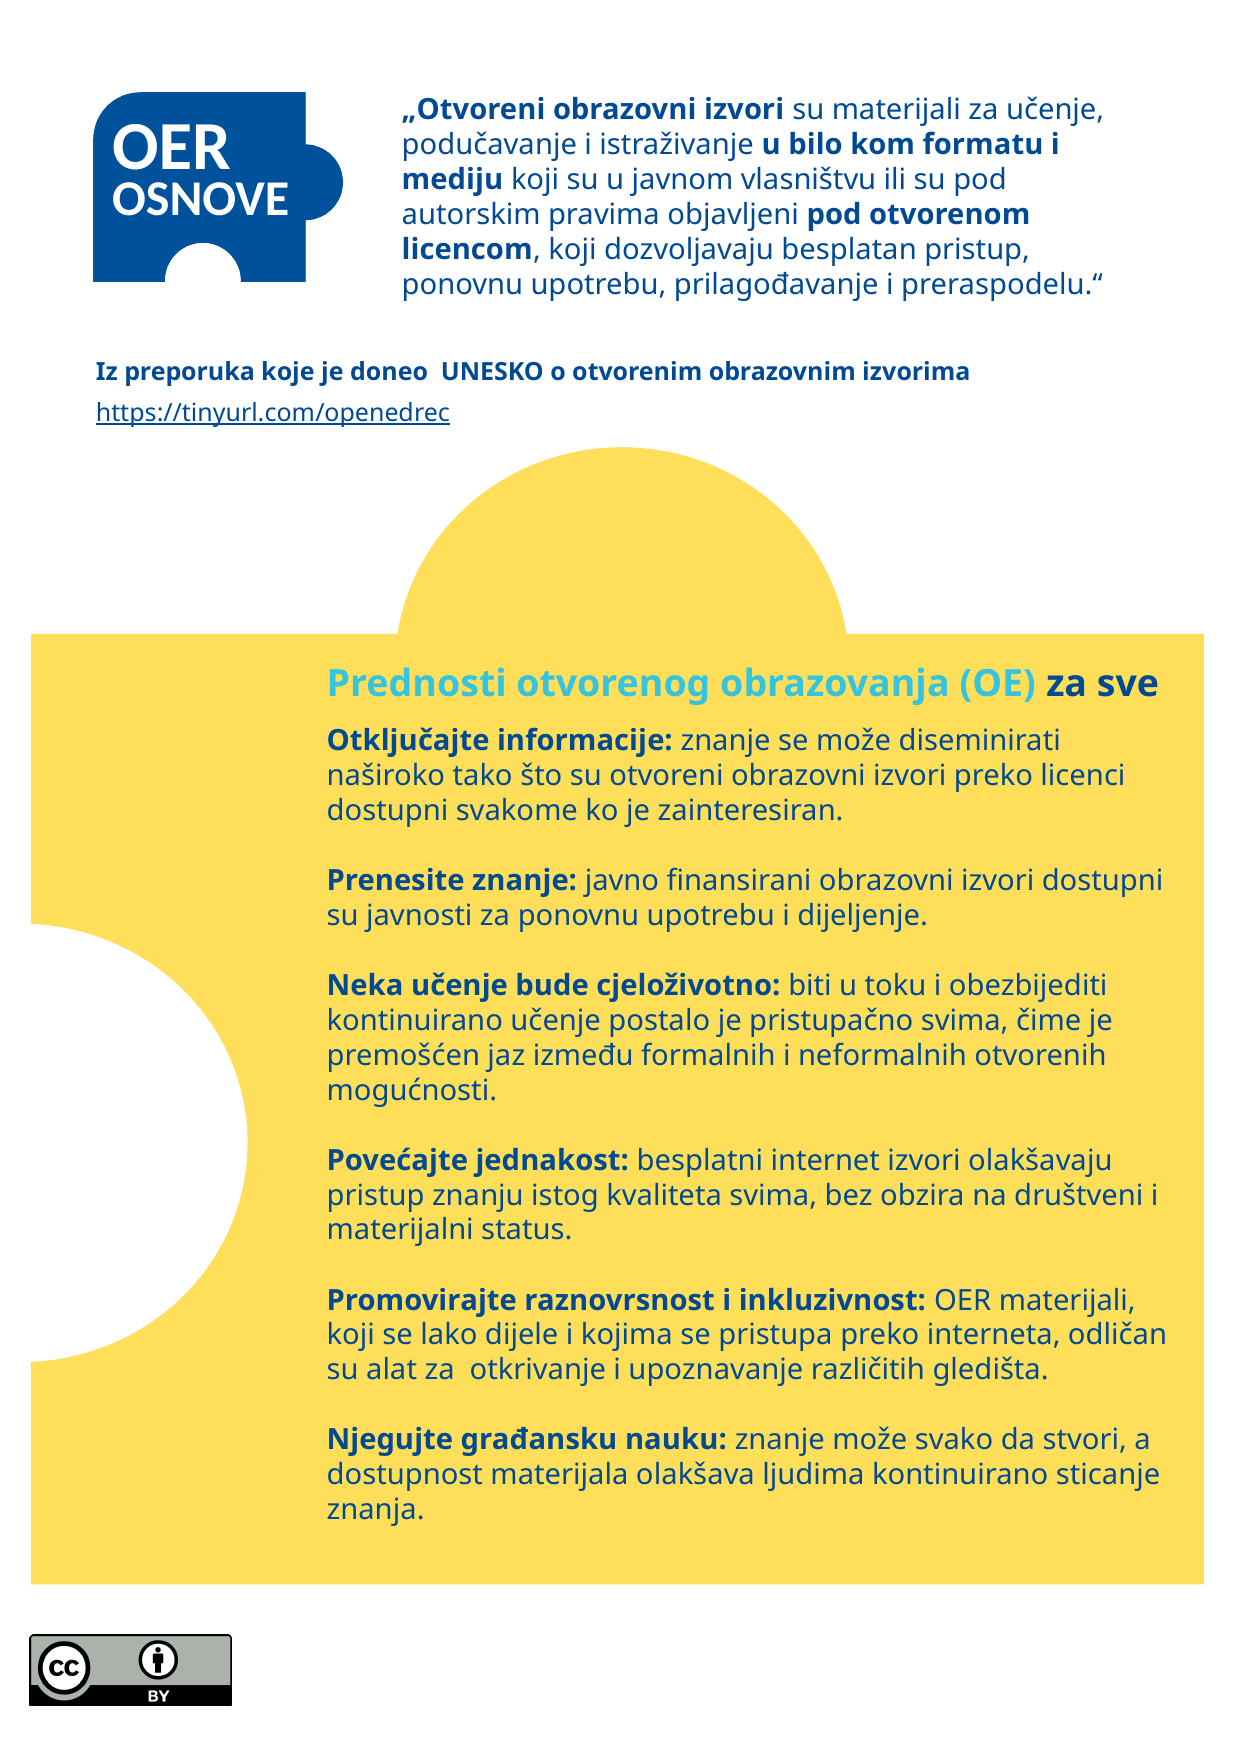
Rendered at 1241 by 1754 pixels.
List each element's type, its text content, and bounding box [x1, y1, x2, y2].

picture [93, 92, 343, 282]
text_box Prednosti otvorenog obrazovanja (OE) za sve [311, 652, 1216, 756]
text_box [29, 29, 1216, 640]
text_box [0, 923, 248, 1363]
text_box [30, 633, 1204, 1585]
text_box [395, 447, 849, 652]
text_box Iz preporuka koje je doneo UNESKO o otvorenim obrazovnim izvorima https://tinyurl.com/openedrec [80, 352, 1241, 440]
text_box „Otvoreni obrazovni izvori su materijali za učenje, podučavanje i istraživanje u bilo kom formatu i mediju koji su u javnom vlasništvu ili su pod autorskim pravima objavljeni pod otvorenom licencom, koji dozvoljavaju besplatan pristup, ponovnu upotrebu, prilagođavanje i preraspodelu.“ [386, 75, 1147, 316]
picture [29, 1634, 233, 1706]
text_box Otključajte informacije: znanje se može diseminirati naširoko tako što su otvoreni obrazovni izvori preko licenci dostupni svakome ko je zainteresiran. Prenesite znanje: javno finansirani obrazovni izvori dostupni su javnosti za ponovnu upotrebu i dijeljenje. Neka učenje bude cjeloživotno: biti u toku i obezbijediti kontinuirano učenje postalo je pristupačno svima, čime je premošćen jaz između formalnih i neformalnih otvorenih mogućnosti. Povećajte jednakost: besplatni internet izvori olakšavaju pristup znanju istog kvaliteta svima, bez obzira na društveni i materijalni status. Promovirajte raznovrsnost i inkluzivnost: OER materijali, koji se lako dijele i kojima se pristupa preko interneta, odličan su alat za otkrivanje i upoznavanje različitih gledišta. Njegujte građansku nauku: znanje može svako da stvori, a dostupnost materijala olakšava ljudima kontinuirano sticanje znanja. [311, 706, 1194, 1541]
